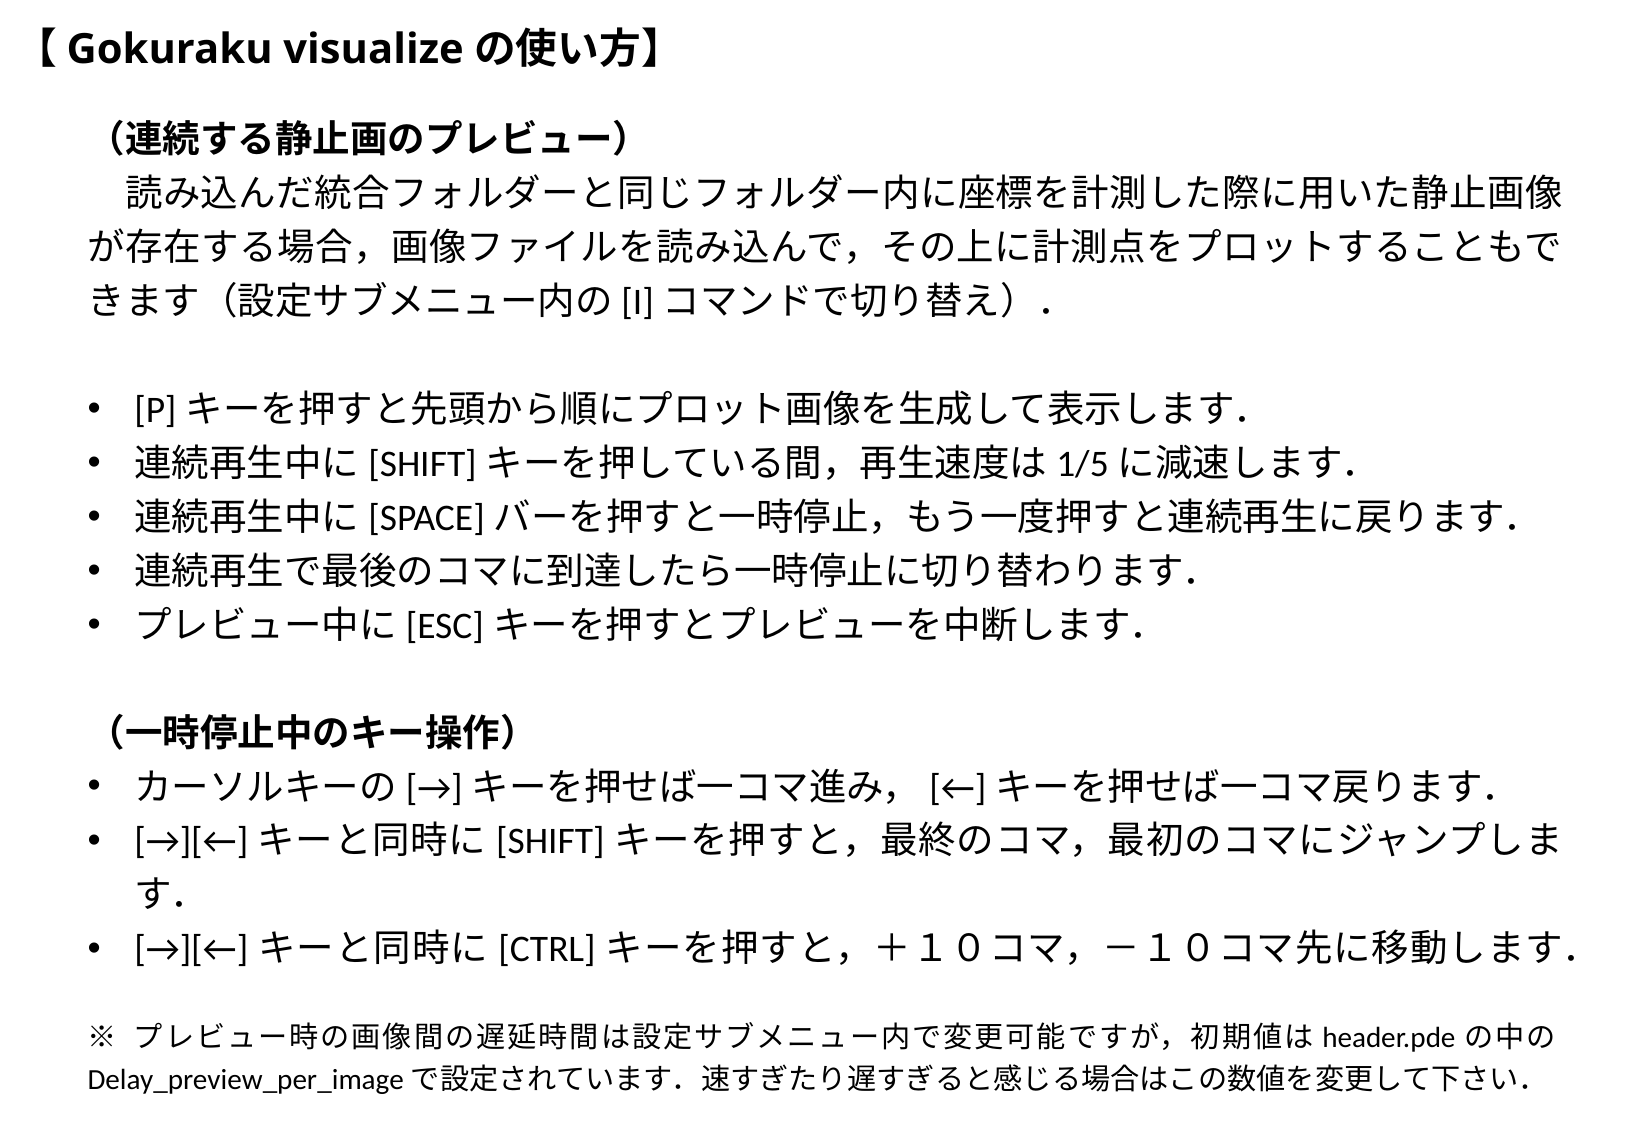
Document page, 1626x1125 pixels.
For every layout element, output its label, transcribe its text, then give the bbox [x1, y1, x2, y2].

text_box （連続する静止画のプレビュー） 読み込んだ統合フォルダーと同じフォルダー内に座標を計測した際に用いた静止画像が存在する場合，画像ファイルを読み込んで，その上に計測点をプロットすることもできます（設定サブメニュー内の[I]コマンドで切り替え）． [P]キーを押すと先頭から順にプロット画像を生成して表示します． 連続再生中に[SHIFT]キーを押している間，再生速度は1/5に減速します． 連続再生中に[SPACE]バーを押すと一時停止，もう一度押すと連続再生に戻ります． 連続再生で最後のコマに到達したら一時停止に切り替わります． プレビュー中に[ESC]キーを押すとプレビューを中断します． （一時停止中のキー操作） カーソルキーの[→]キーを押せば一コマ進み，[←]キーを押せば一コマ戻ります． [→][←]キーと同時に[SHIFT]キーを押すと，最終のコマ，最初のコマにジャンプします． [→][←]キーと同時に[CTRL]キーを押すと，＋１０コマ，－１０コマ先に移動します． ※ プレビュー時の画像間の遅延時間は設定サブメニュー内で変更可能ですが，初期値はheader.pdeの中のDelay_preview_per_imageで設定されています．速すぎたり遅すぎると感じる場合はこの数値を変更して下さい． [72, 98, 1578, 1103]
title 【Gokuraku visualizeの使い方】 [0, 0, 1625, 101]
